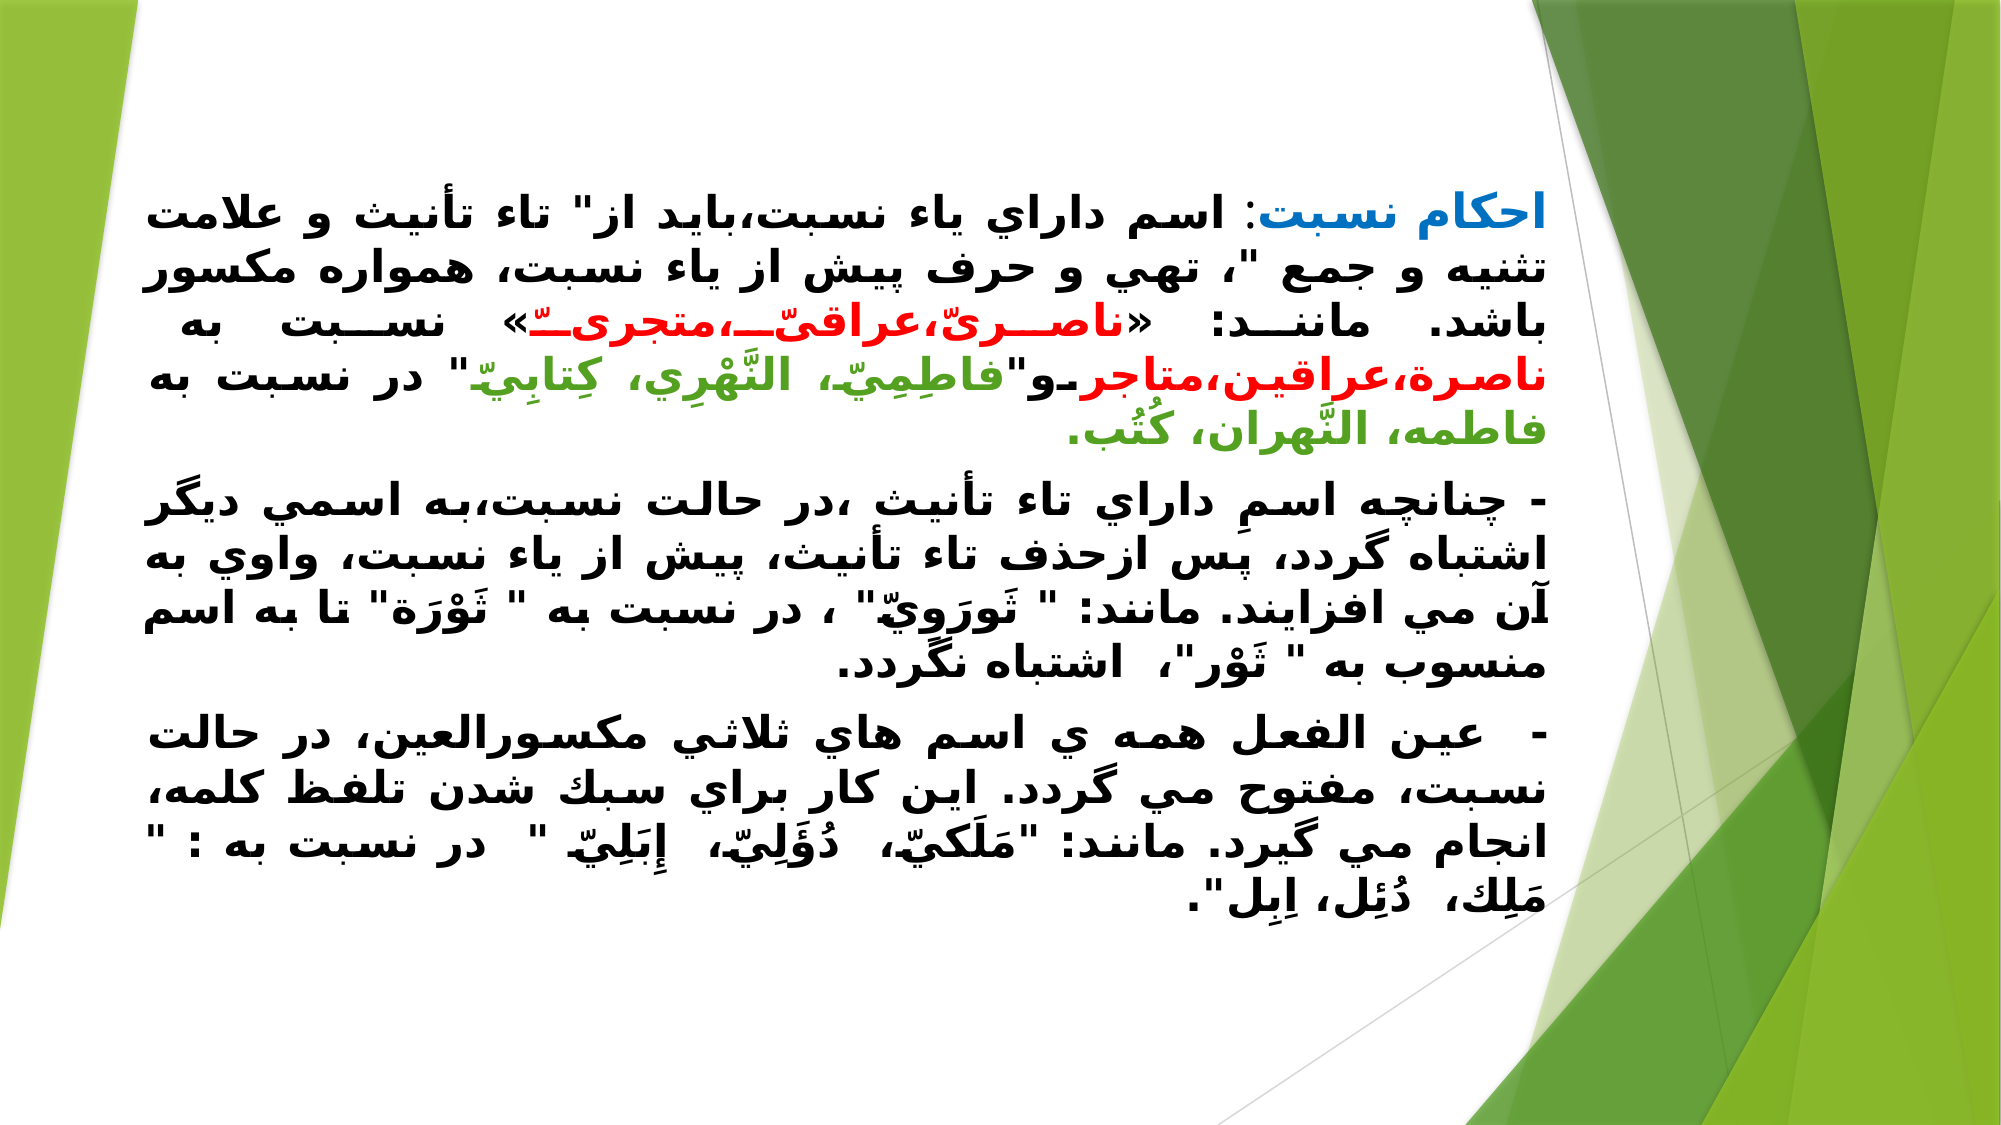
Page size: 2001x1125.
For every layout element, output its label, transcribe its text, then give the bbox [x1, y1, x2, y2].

subtitle احكام نسبت: اسم داراي ياء نسبت،بايد از" تاء تأنيث و علامت تثنيه و جمع "، تهي و حرف پيش از ياء نسبت، همواره مكسور باشد. مانند: «ناصریّ،عراقیّ،متجریّ» نسبت به ناصرة،عراقین،متاجر.و"فاطِمِيّ، النَّهْرِي، كِتابِيّ" در نسبت به فاطمه‌، النَّهران، كُتُب. - چنانچه اسمِ داراي تاء تأنيث ،در حالت نسبت،به اسمي ديگر اشتباه گردد، پس ازحذف تاء تأنيث، پيش از ياء نسبت، واوي به آن مي افزايند. مانند: " ثَورَوِيّ" ، در نسبت به " ثَوْرَة" تا به اسم منسوب به " ثَوْر"، اشتباه نگردد. - عين الفعل همه ي اسم هاي ثلاثي مكسورالعين، در حالت نسبت، مفتوح مي گردد. اين كار براي سبك شدن تلفظ كلمه، انجام مي گيرد. مانند: "مَلَكيّ، دُؤَلِيّ، إِبَلِيّ " در نسبت به : " مَلِك، دُئِل، اِبِل". [125, 172, 1564, 933]
